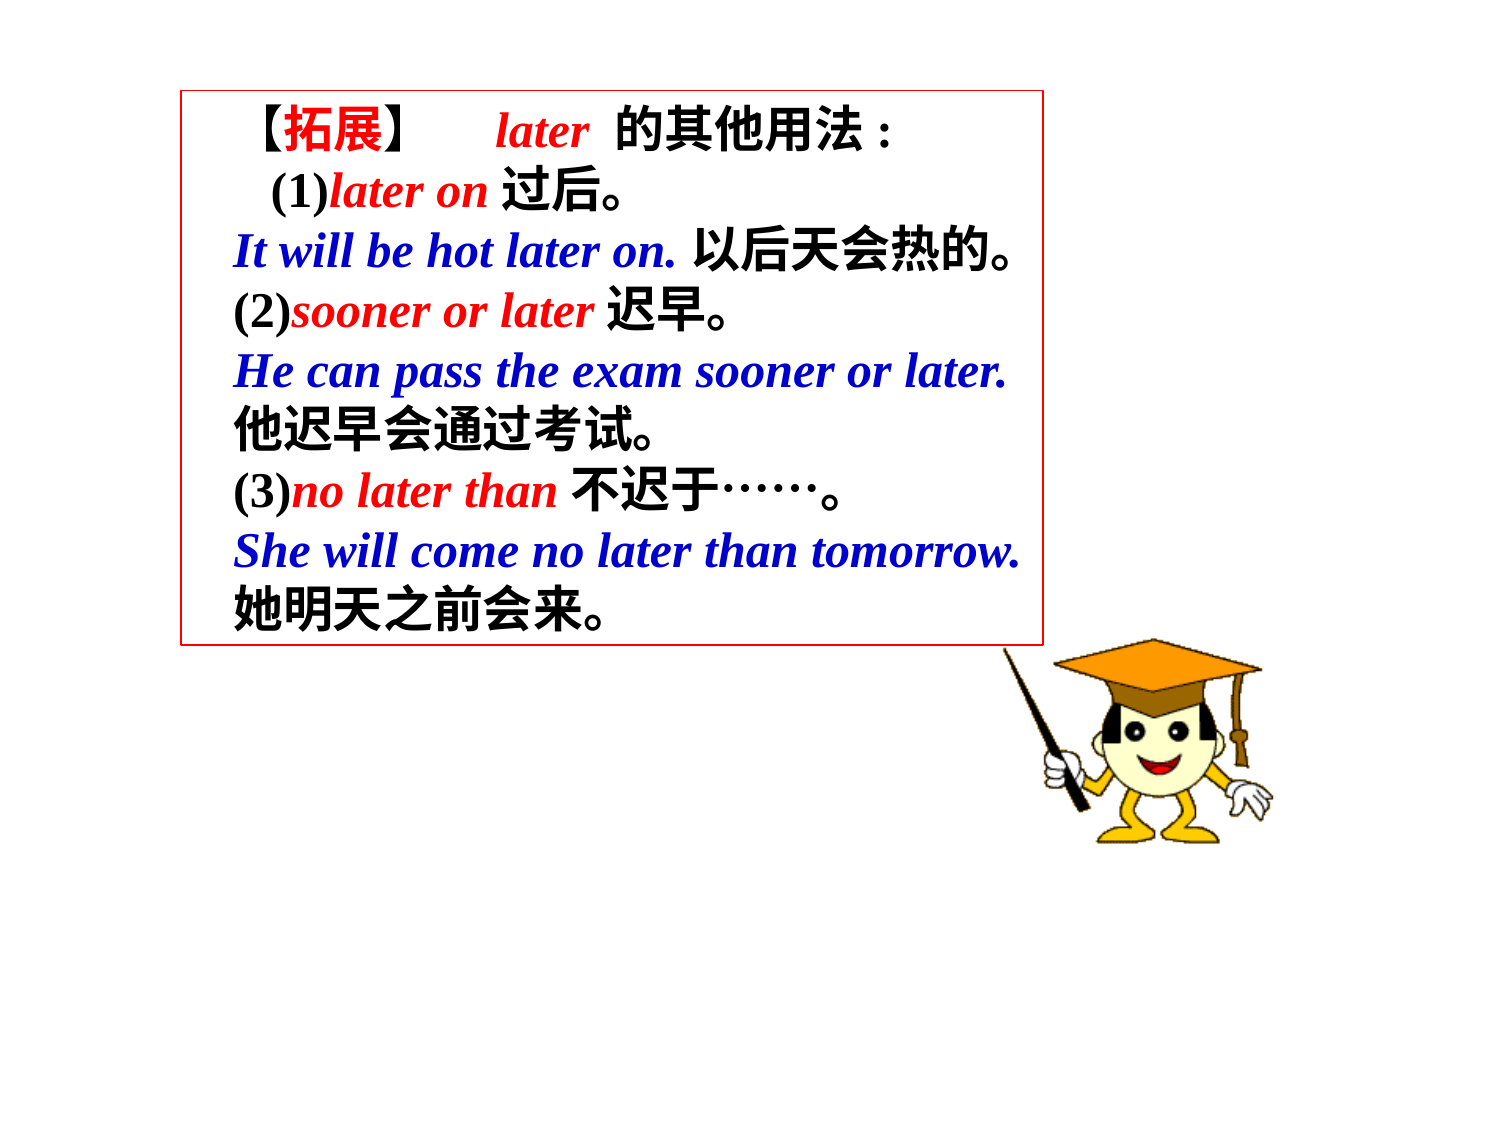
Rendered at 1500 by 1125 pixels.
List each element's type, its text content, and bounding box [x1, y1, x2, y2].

picture [983, 623, 1297, 859]
text_box 【拓展】 later 的其他用法: (1)later on过后。 It will be hot later on.以后天会热的。 (2)sooner or later迟早。 He can pass the exam sooner or later. 他迟早会通过考试。 (3)no later than不迟于……。 She will come no later than tomorrow. 她明天之前会来。 [180, 90, 1043, 646]
